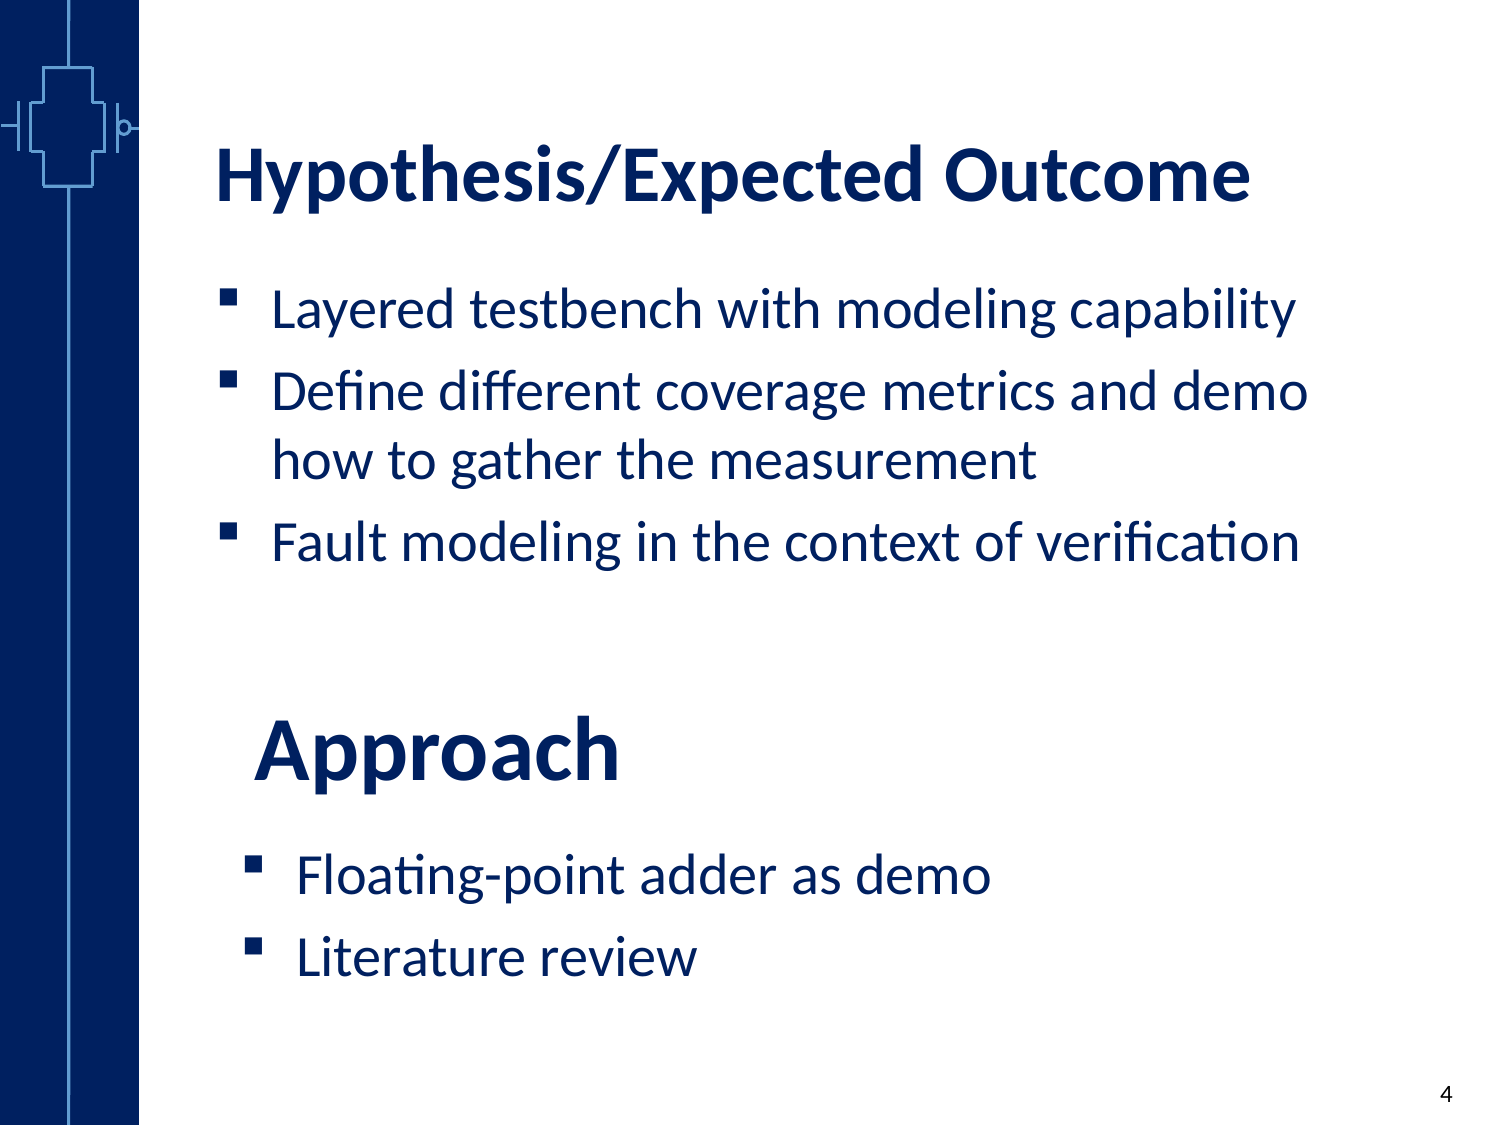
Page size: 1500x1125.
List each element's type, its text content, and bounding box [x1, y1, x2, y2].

text_box Floating-point adder as demo Literature review [225, 829, 1225, 1028]
list Layered testbench with modeling capability Define different coverage metrics and demo how to gather the measurement Fault modeling in the context of verification [200, 262, 1425, 988]
title Hypothesis/Expected Outcome [200, 37, 1388, 225]
text_box Approach [239, 618, 1427, 807]
slide_number 4 [1425, 1062, 1488, 1123]
